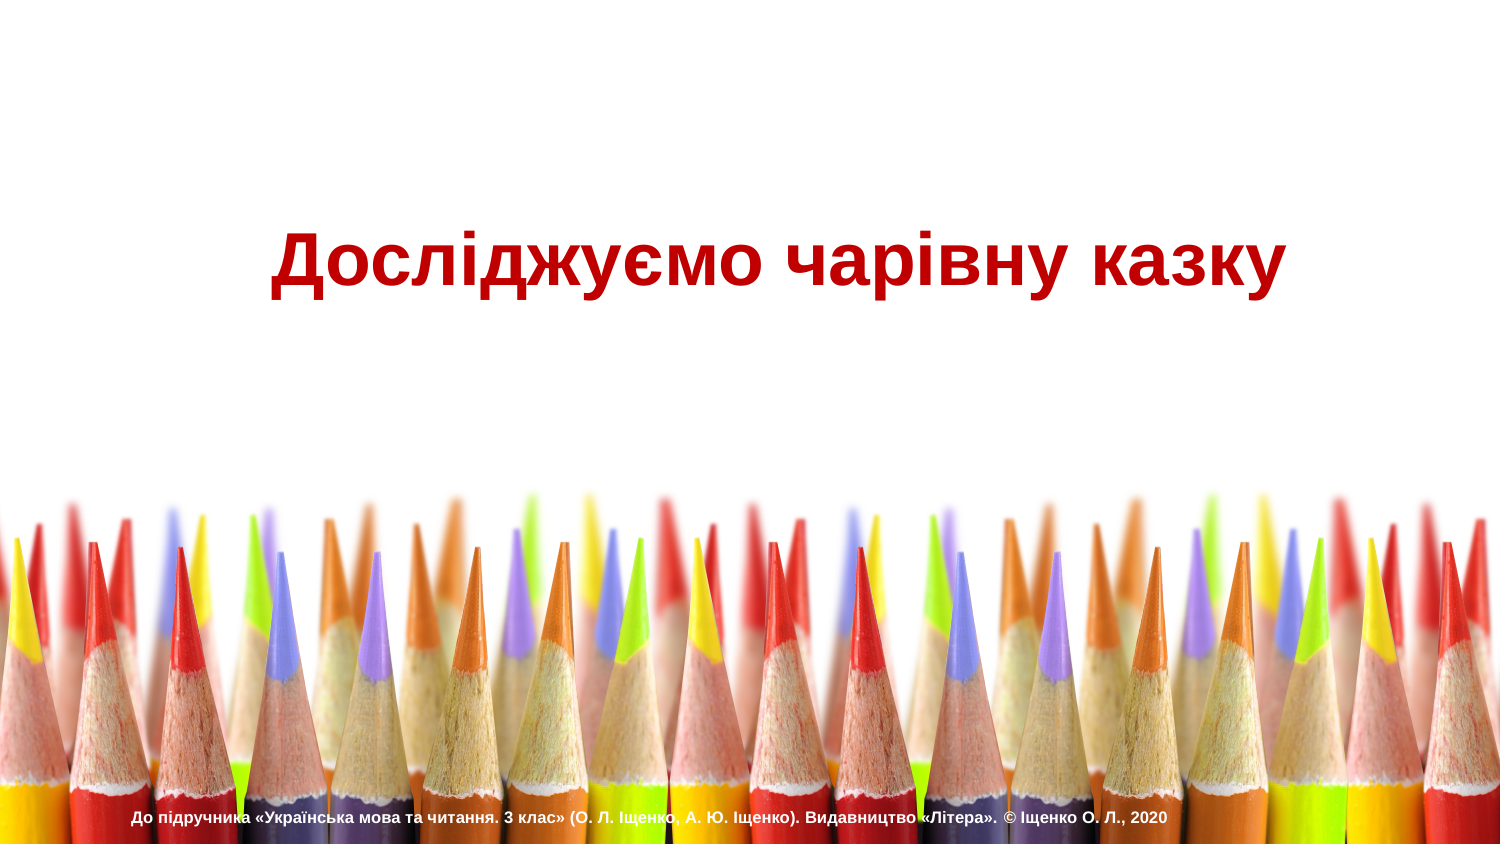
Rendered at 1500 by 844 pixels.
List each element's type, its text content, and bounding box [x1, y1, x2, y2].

list Досліджуємо чарівну казку [29, 185, 1500, 325]
text_box До підручника «Українська мова та читання. 3 клас» (О. Л. Іщенко, А. Ю. Іщенко). Видавництво «Літера». © Іщенко О. Л., 2020 [0, 799, 1400, 844]
picture [0, 484, 1500, 844]
